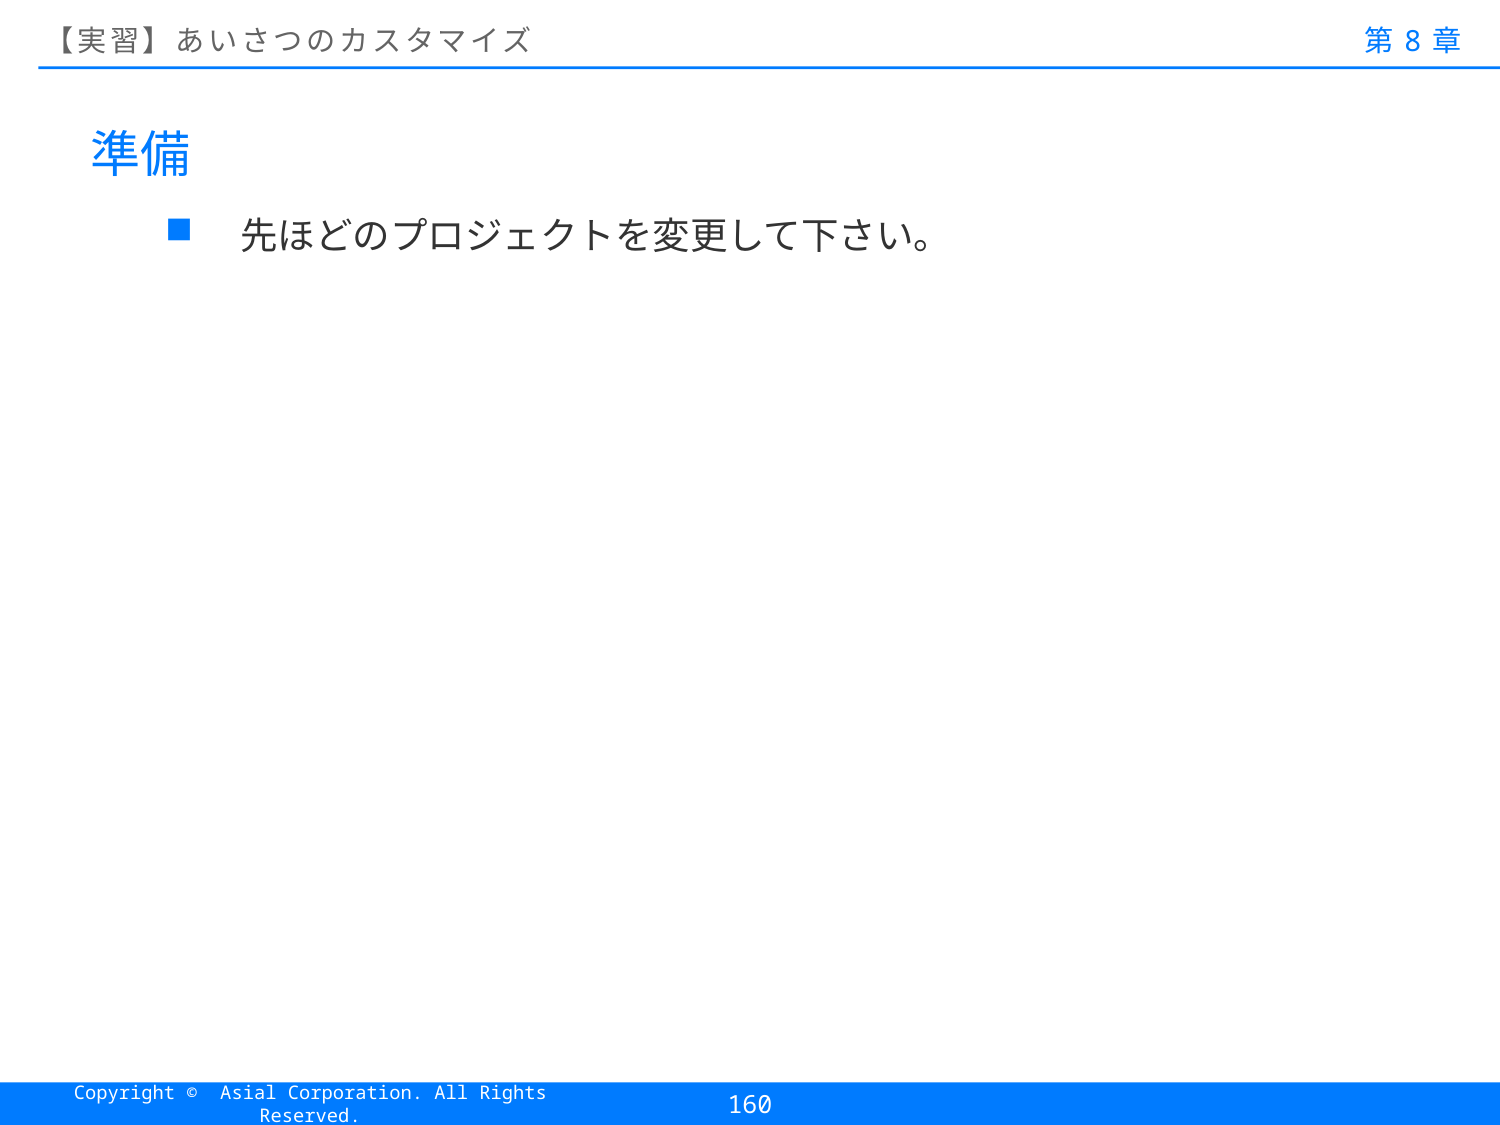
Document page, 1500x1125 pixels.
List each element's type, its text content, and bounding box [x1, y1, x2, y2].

list 準備 先ほどのプロジェクトを変更して下さい。 [75, 84, 1425, 988]
list 第8章 [702, 7, 1477, 72]
title 【実習】あいさつのカスタマイズ [29, 7, 702, 72]
slide_number 160 [581, 1075, 919, 1125]
